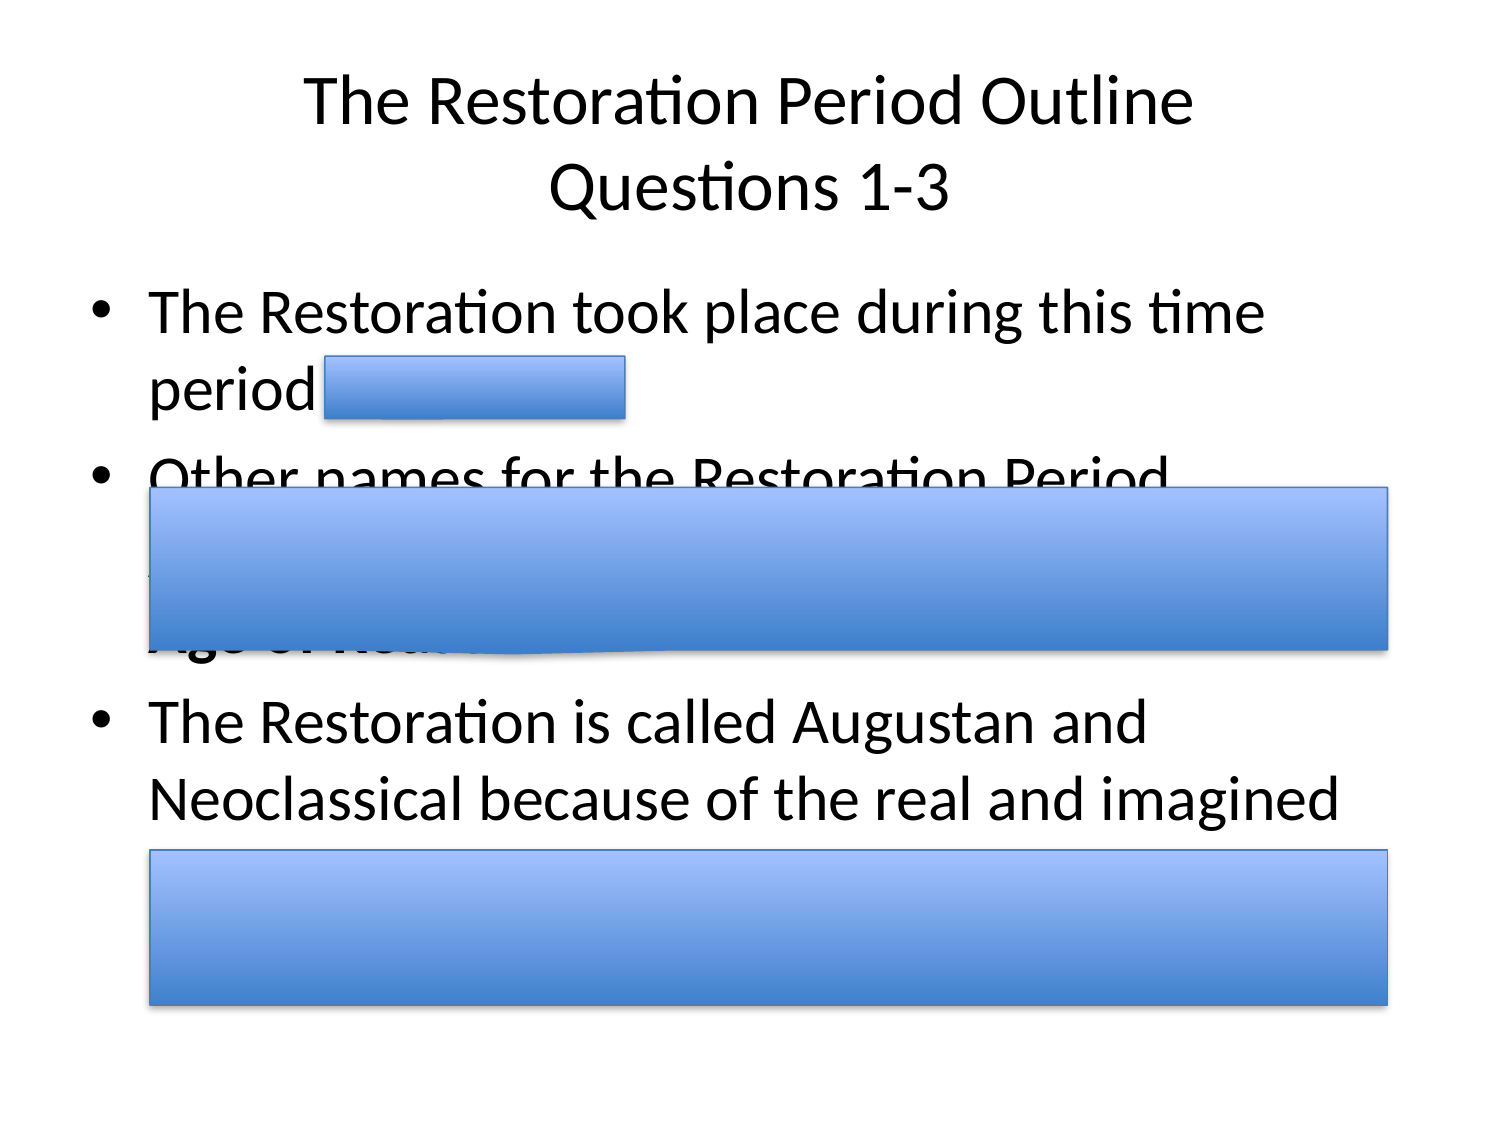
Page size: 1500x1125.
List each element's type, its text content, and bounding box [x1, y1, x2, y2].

list The Restoration took place during this time period 1660-1800. Other names for the Restoration Period Augustan, Neoclassical Period, Enlightenment, Age of Reason. The Restoration is called Augustan and Neoclassical because of the real and imagined similarities between England and its literature and Rome and its literature. [75, 262, 1425, 1005]
text_box [149, 486, 1389, 655]
text_box [149, 849, 1388, 1006]
title The Restoration Period Outline Questions 1-3 [75, 45, 1425, 233]
text_box [324, 355, 626, 420]
